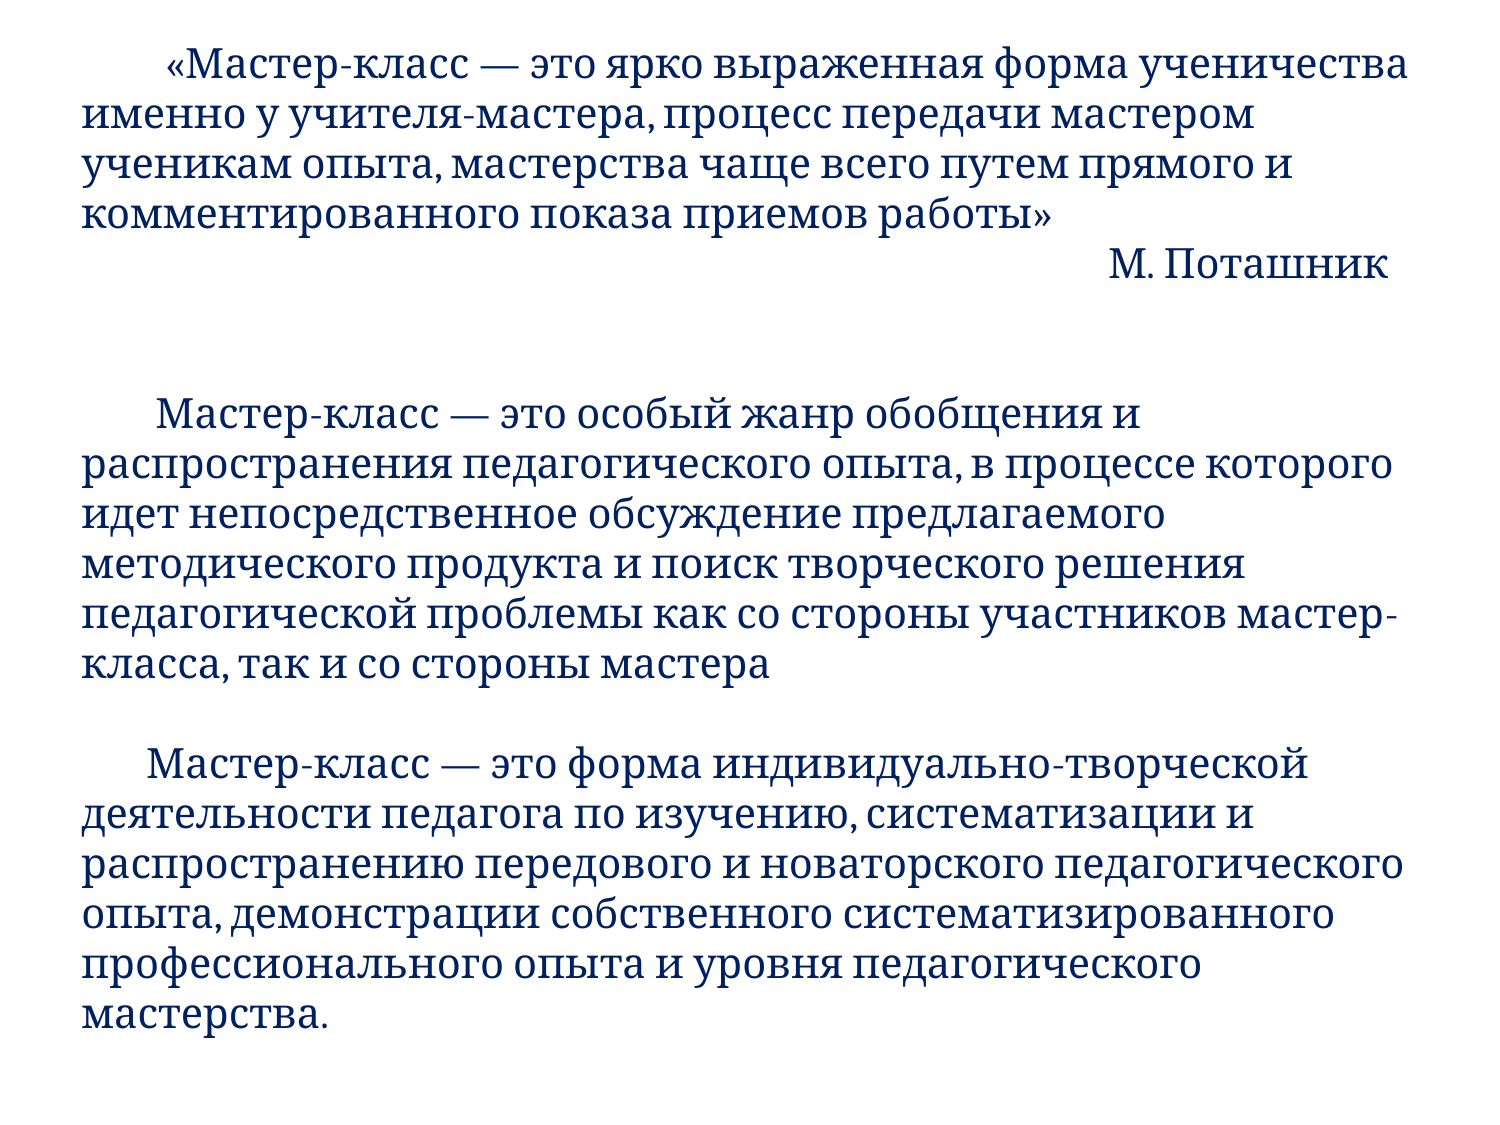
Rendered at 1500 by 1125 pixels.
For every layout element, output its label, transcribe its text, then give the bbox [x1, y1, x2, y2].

text_box [230, 28, 1425, 185]
title «Мастер-класс — это ярко выраженная форма ученичества именно у учителя-мастера, процесс передачи мастером ученикам опыта, мастерства чаще всего путем прямого и комментированного показа приемов работы» М. Поташник Мастер-класс — это особый жанр обобщения и распространения педагогического опыта, в процессе которого идет непосредственное обсуждение предлагаемого методического продукта и поиск творческого решения педагогической проблемы как со стороны участников мастер-класса, так и со стороны мастера Мастер-класс — это форма индивидуально-творческой деятельности педагога по изучению, систематизации и распространению передового и новаторского педагогического опыта, демонстрации собственного систематизированного профессионального опыта и уровня педагогического мастерства. [66, 29, 1471, 1083]
